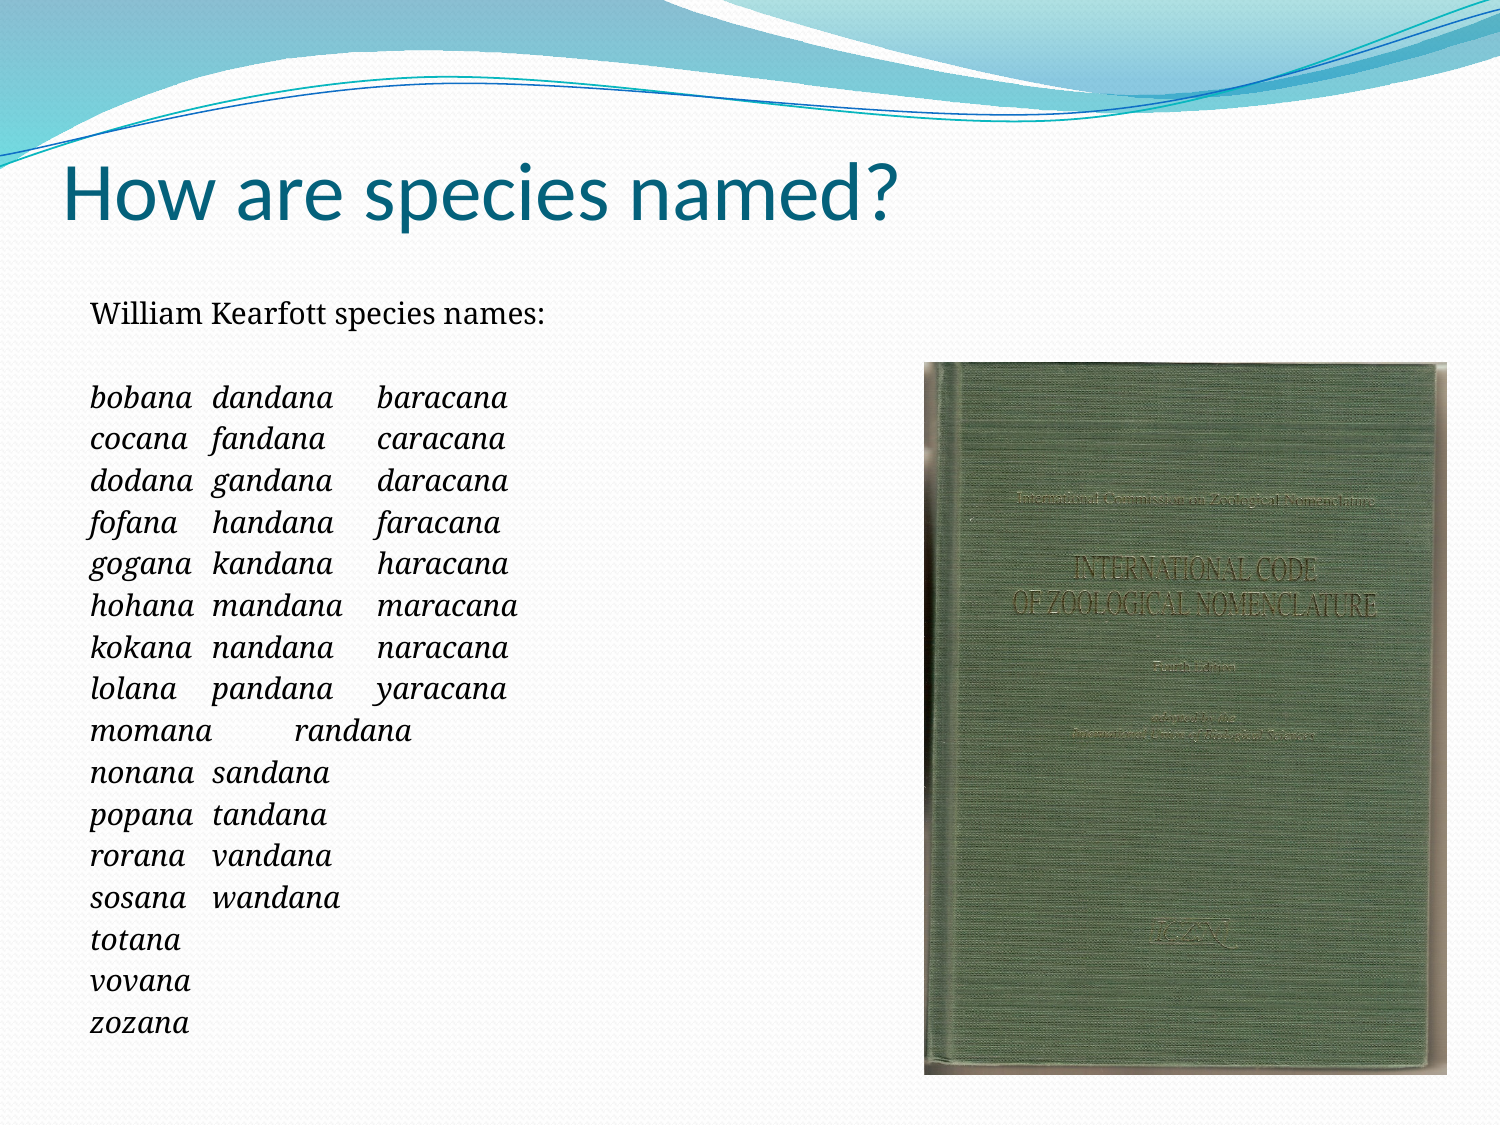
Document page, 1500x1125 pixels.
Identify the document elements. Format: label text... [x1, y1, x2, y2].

picture [924, 362, 1447, 1076]
title How are species named? [62, 50, 1413, 238]
list William Kearfott species names: bobana dandana baracana cocana fandana caracana dodana gandana daracana fofana handana faracana gogana kandana haracana hohana mandana maracana kokana nandana naracana lolana pandana yaracana momana randana nonana sandana popana tandana rorana vandana sosana wandana totana vovana zozana [75, 287, 938, 1050]
